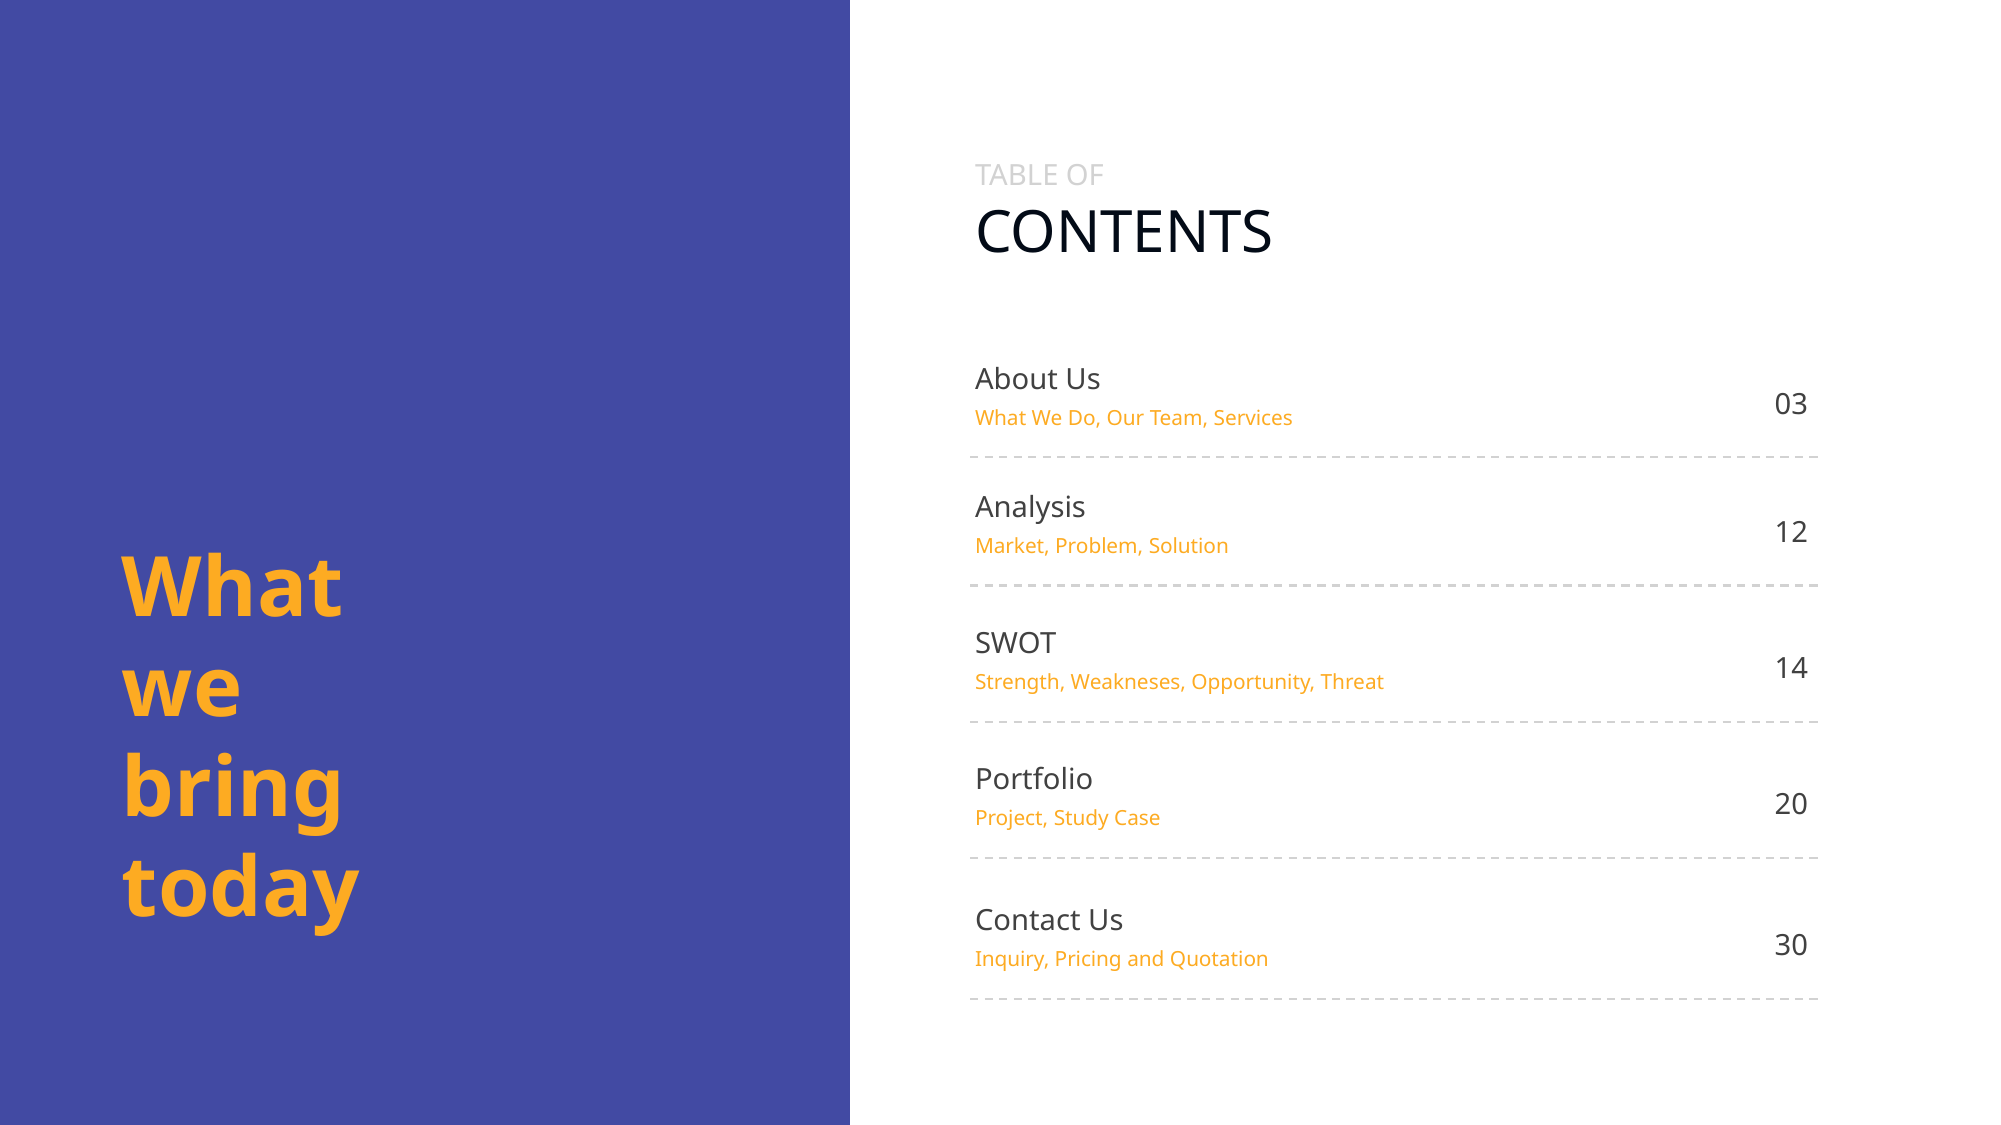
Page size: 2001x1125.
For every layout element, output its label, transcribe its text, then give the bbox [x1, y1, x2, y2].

text_box 30 [1744, 918, 1823, 969]
text_box Analysis [960, 480, 1284, 524]
text_box What We Do, Our Team, Services [960, 396, 1579, 437]
picture [0, 0, 850, 1125]
text_box Contact Us [960, 894, 1284, 938]
text_box 03 [1744, 377, 1823, 428]
text_box About Us [960, 352, 1284, 396]
text_box Project, Study Case [960, 797, 1579, 838]
text_box Portfolio [960, 753, 1284, 797]
text_box 14 [1744, 641, 1823, 692]
text_box 12 [1744, 505, 1823, 556]
text_box Strength, Weakneses, Opportunity, Threat [960, 661, 1579, 701]
text_box SWOT [960, 617, 1284, 661]
text_box Inquiry, Pricing and Quotation [960, 938, 1579, 978]
text_box 20 [1744, 777, 1823, 828]
text_box CONTENTS [960, 199, 1579, 272]
text_box Market, Problem, Solution [960, 524, 1579, 565]
text_box TABLE OF [960, 148, 1579, 199]
